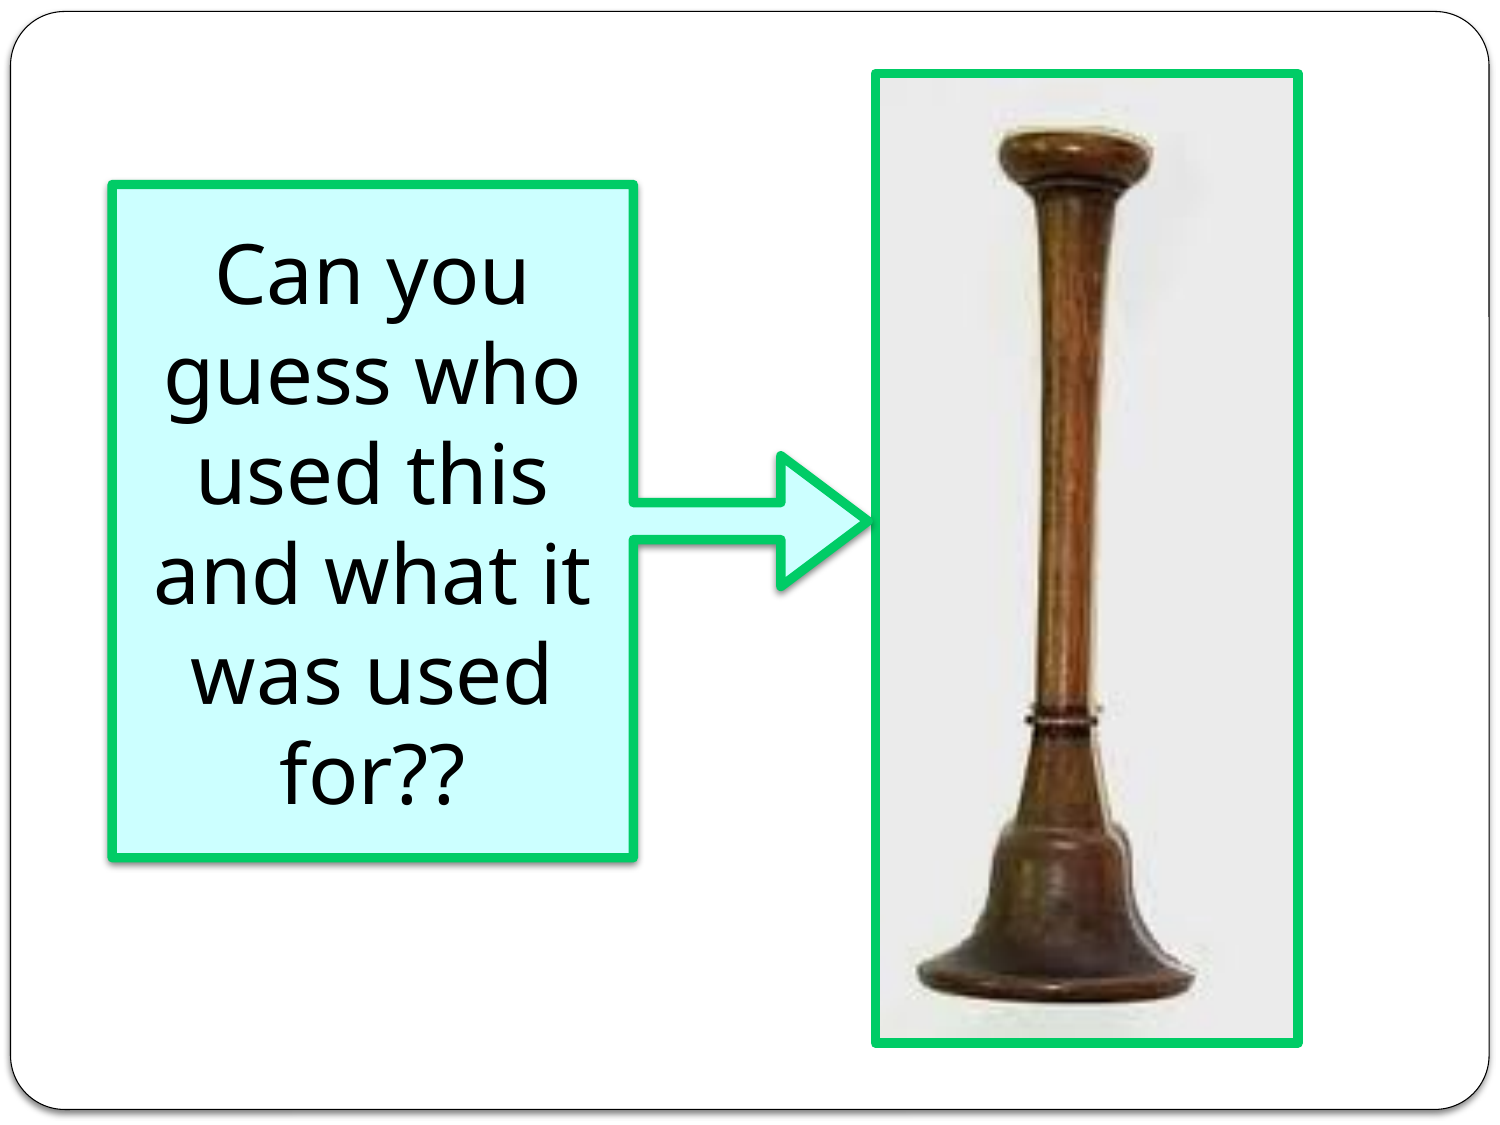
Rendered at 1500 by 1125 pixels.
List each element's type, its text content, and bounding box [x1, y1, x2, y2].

picture [879, 77, 1294, 1039]
text_box Can you guess who used this and what it was used for?? [111, 183, 869, 859]
